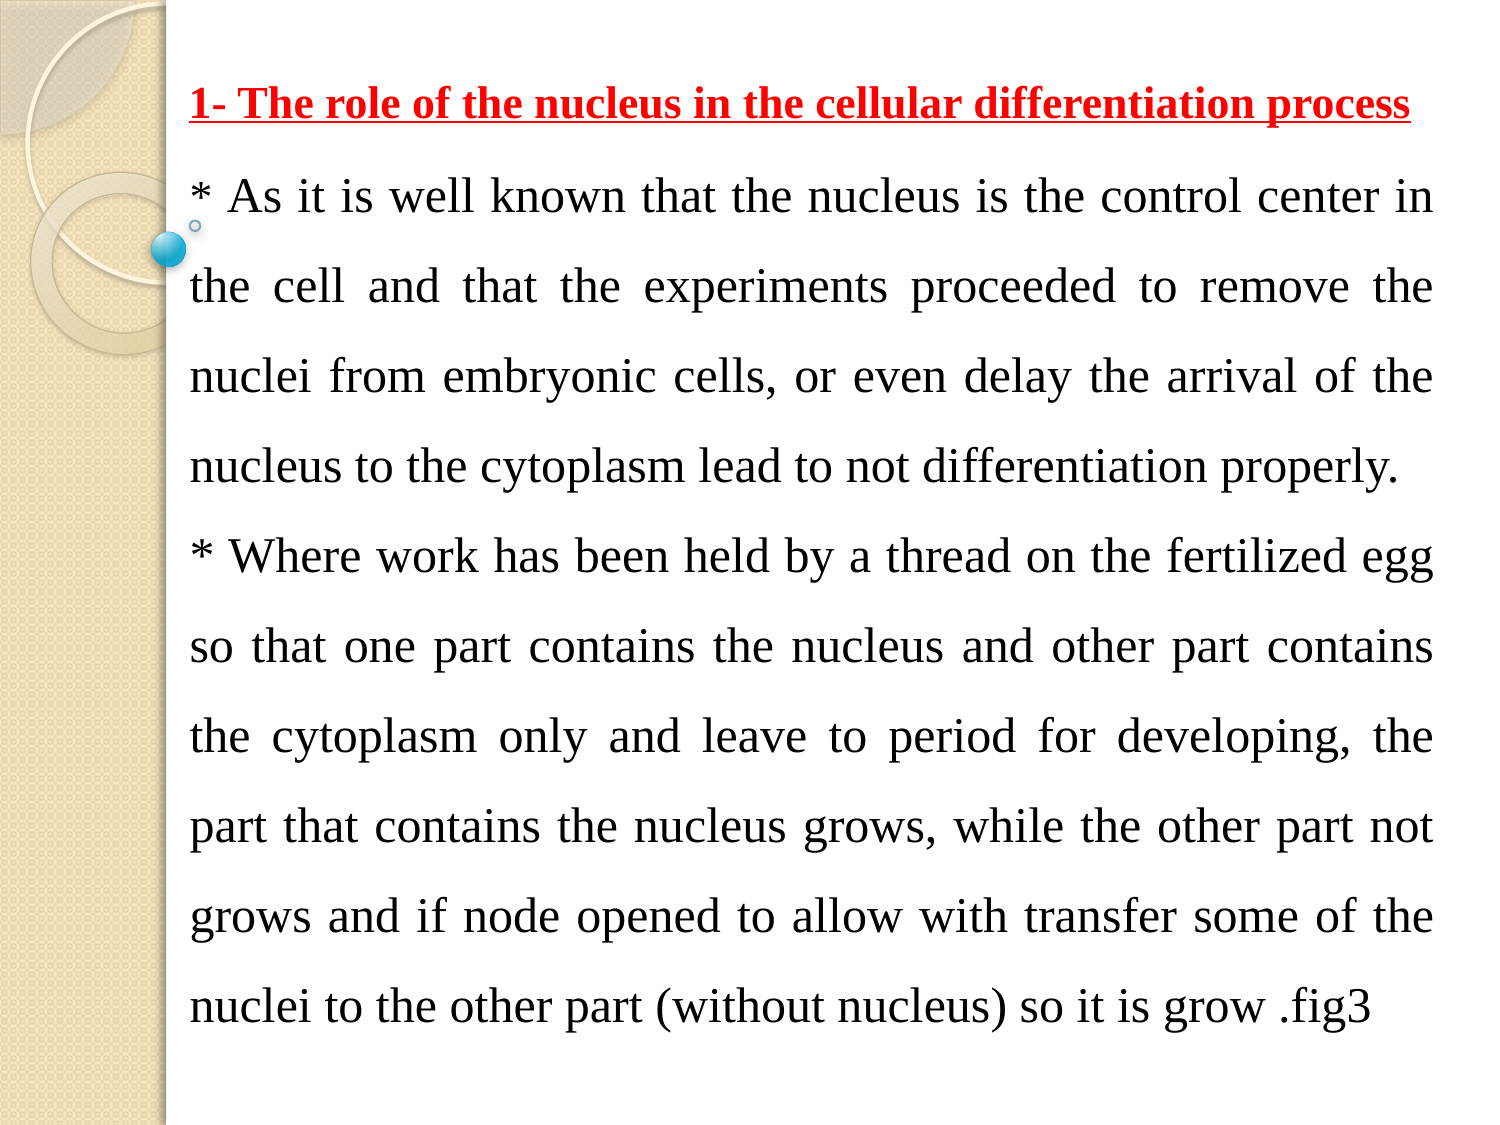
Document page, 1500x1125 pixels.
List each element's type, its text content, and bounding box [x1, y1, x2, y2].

text_box * As it is well known that the nucleus is the control center in the cell and that the experiments proceeded to remove the nuclei from embryonic cells, or even delay the arrival of the nucleus to the cytoplasm lead to not differentiation properly. * Where work has been held by a thread on the fertilized egg so that one part contains the nucleus and other part contains the cytoplasm only and leave to period for developing, the part that contains the nucleus grows, while the other part not grows and if node opened to allow with transfer some of the nuclei to the other part (without nucleus) so it is grow .fig3 [174, 124, 1450, 1040]
text_box 1- The role of the nucleus in the cellular differentiation process [162, 37, 1438, 135]
